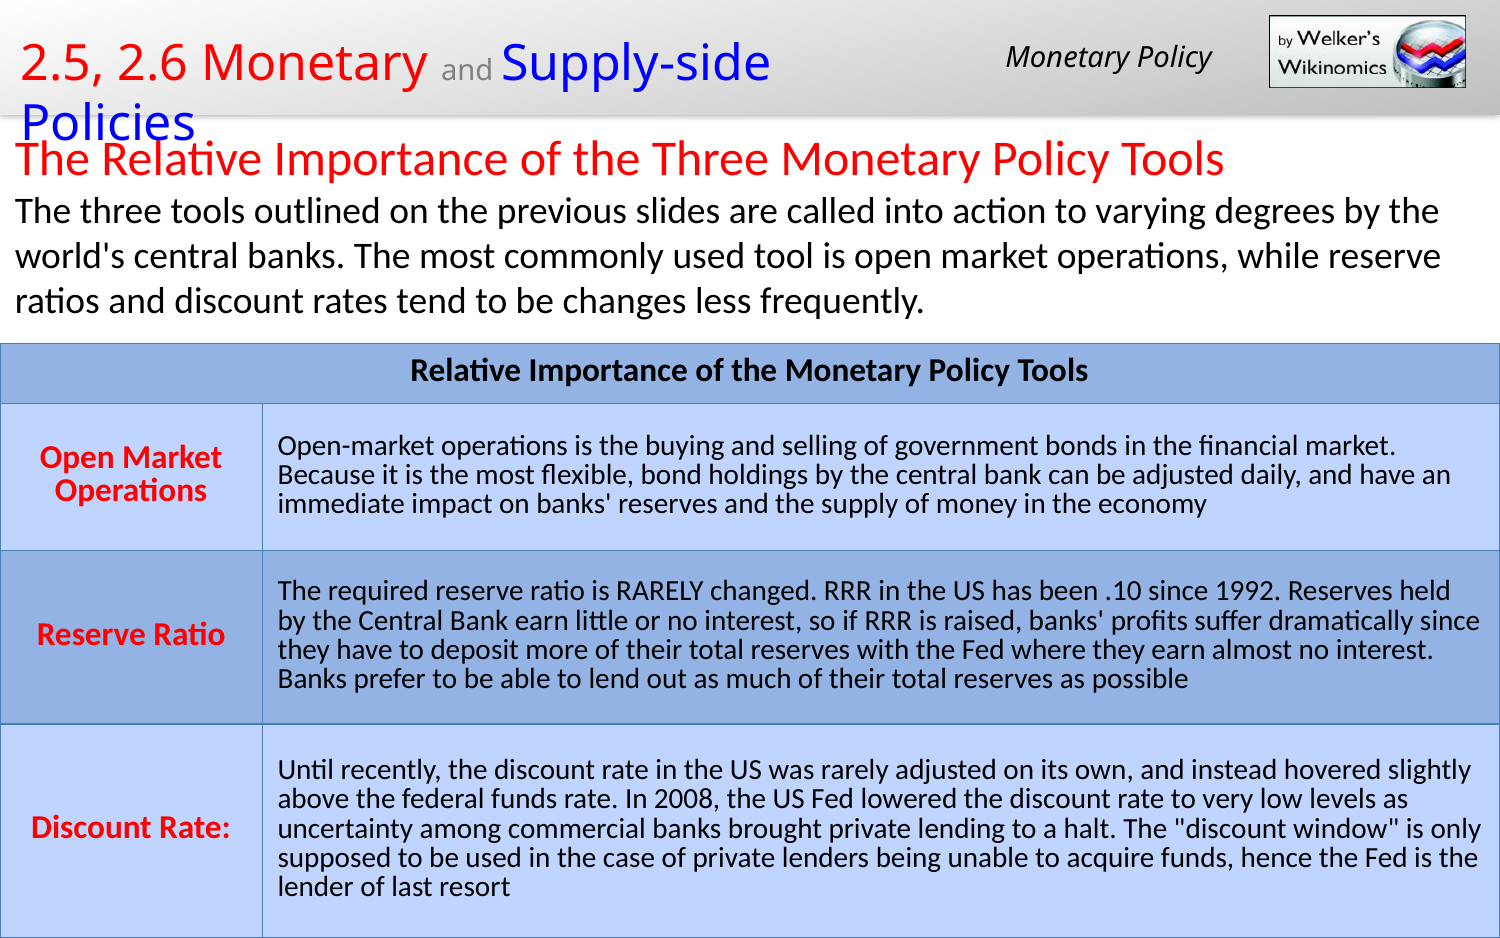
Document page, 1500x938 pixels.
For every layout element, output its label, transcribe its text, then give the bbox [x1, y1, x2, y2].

table_header Relative Importance of the Monetary Policy Tools [1, 344, 1499, 403]
table_cell Reserve Ratio [1, 551, 262, 723]
text_box The Relative Importance of the Three Monetary Policy Tools The three tools outlined on the previous slides are called into action to varying degrees by the world's central banks. The most commonly used tool is open market operations, while reserve ratios and discount rates tend to be changes less frequently. [0, 123, 1500, 329]
table_cell The required reserve ratio is RARELY changed. RRR in the US has been .10 since 1992. Reserves held by the Central Bank earn little or no interest, so if RRR is raised, banks' profits suffer dramatically since they have to deposit more of their total reserves with the Fed where they earn almost no interest. Banks prefer to be able to lend out as much of their total reserves as possible [263, 551, 1499, 723]
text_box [0, 0, 1500, 115]
table_cell Until recently, the discount rate in the US was rarely adjusted on its own, and instead hovered slightly above the federal funds rate. In 2008, the US Fed lowered the discount rate to very low levels as uncertainty among commercial banks brought private lending to a halt. The "discount window" is only supposed to be used in the case of private lenders being unable to acquire funds, hence the Fed is the lender of last resort [263, 725, 1499, 937]
table_cell Open-market operations is the buying and selling of government bonds in the financial market. Because it is the most flexible, bond holdings by the central bank can be adjusted daily, and have an immediate impact on banks' reserves and the supply of money in the economy [263, 404, 1499, 550]
table_cell Discount Rate: [1, 725, 262, 937]
table_cell Open Market Operations [1, 404, 262, 550]
